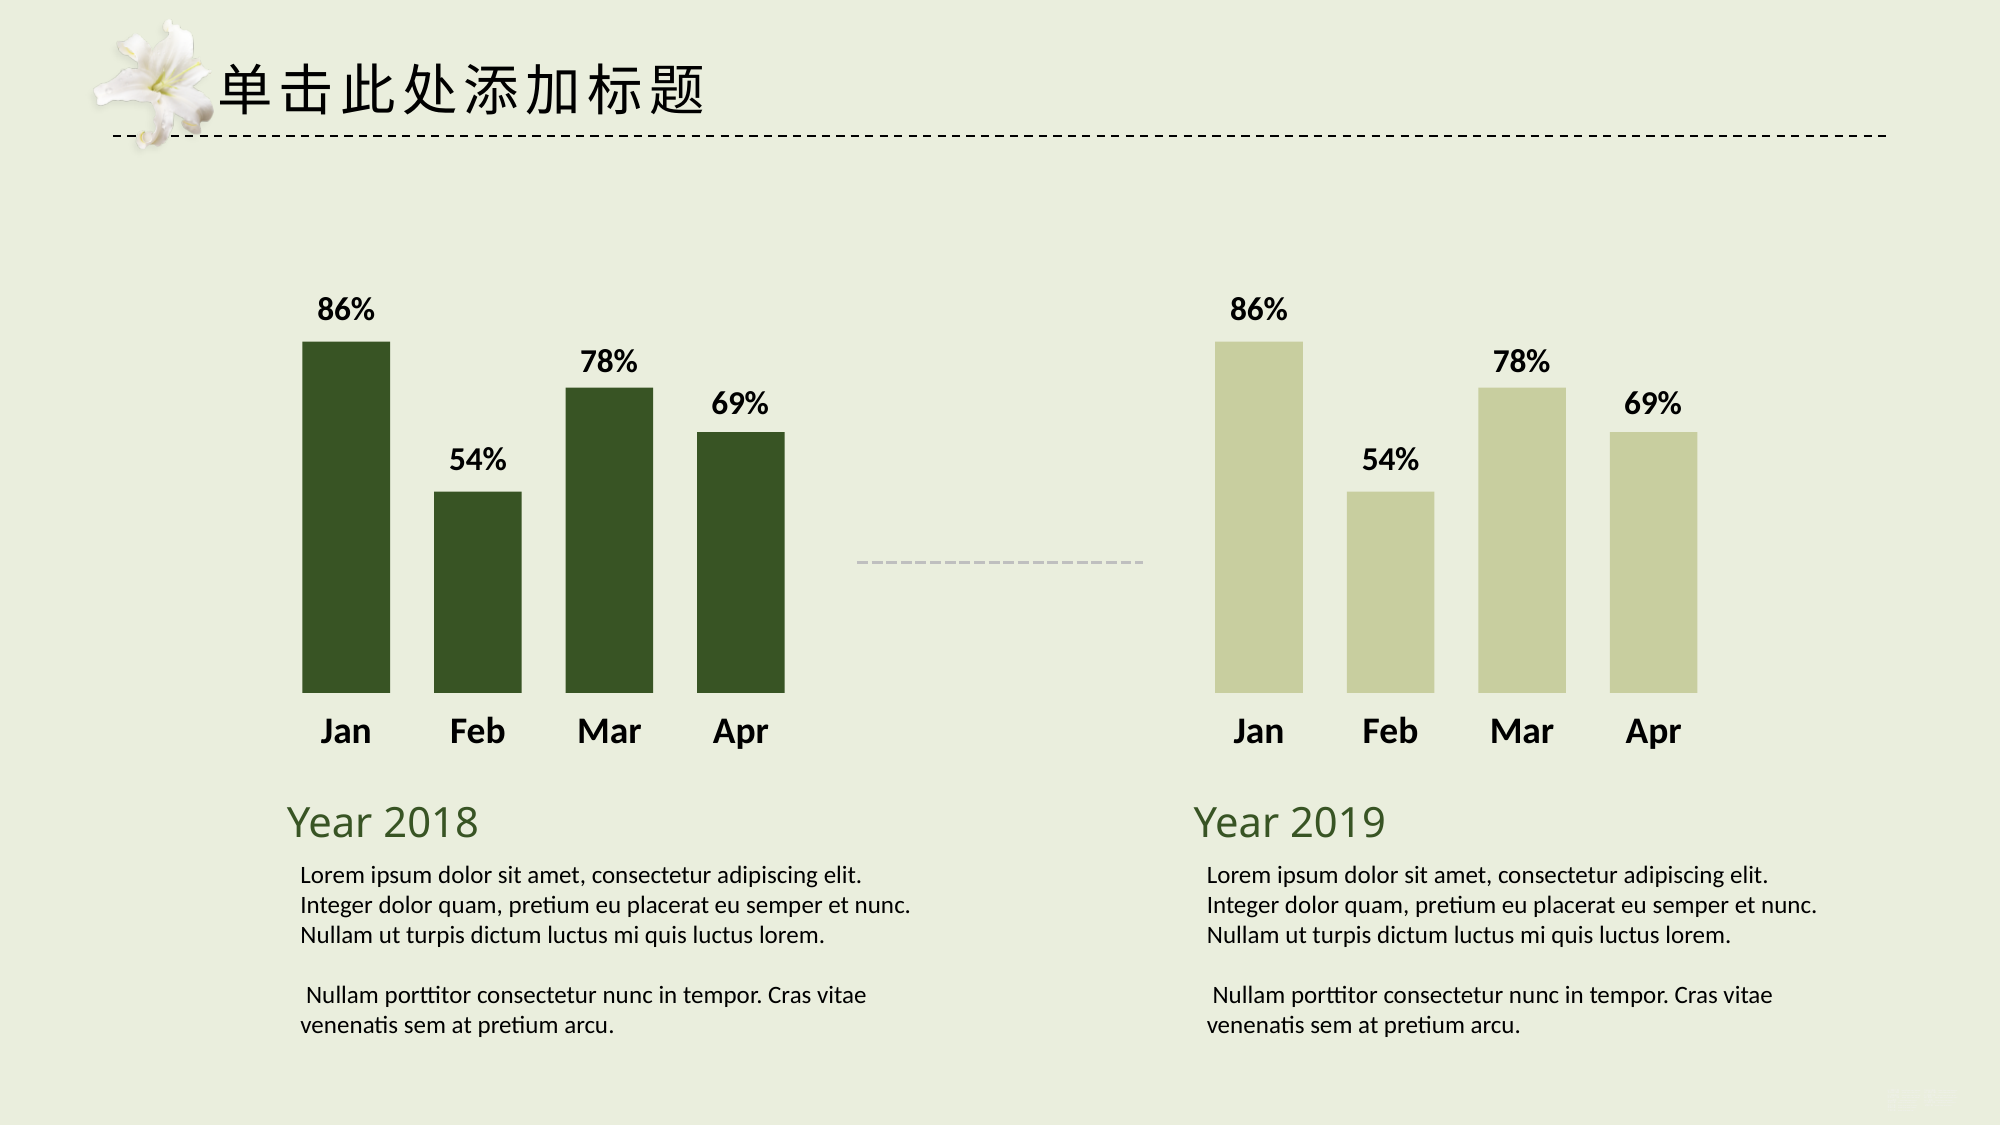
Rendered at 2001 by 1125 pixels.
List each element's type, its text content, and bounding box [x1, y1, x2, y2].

text_box Mar [562, 699, 657, 759]
text_box [1214, 340, 1304, 694]
text_box 86% [1215, 279, 1303, 335]
text_box 86% [302, 279, 390, 335]
text_box 69% [696, 374, 784, 429]
text_box 69% [1609, 374, 1697, 429]
text_box Jan [1218, 699, 1300, 759]
text_box Year 2019 [1178, 788, 1401, 854]
text_box [1346, 490, 1435, 694]
text_box 78% [1478, 332, 1566, 387]
text_box [696, 431, 786, 694]
text_box Lorem ipsum dolor sit amet, consectetur adipiscing elit. Integer dolor quam, pretium eu placerat eu semper et nunc. Nullam ut turpis dictum luctus mi quis luctus lorem. Nullam porttitor consectetur nunc in tempor. Cras vitae venenatis sem at pretium arcu. [285, 851, 944, 1046]
picture [85, 19, 215, 158]
text_box Jan [306, 699, 387, 759]
text_box Mar [1475, 699, 1570, 759]
text_box [1609, 431, 1698, 694]
text_box [301, 340, 391, 694]
text_box Lorem ipsum dolor sit amet, consectetur adipiscing elit. Integer dolor quam, pretium eu placerat eu semper et nunc. Nullam ut turpis dictum luctus mi quis luctus lorem. Nullam porttitor consectetur nunc in tempor. Cras vitae venenatis sem at pretium arcu. [1192, 851, 1851, 1046]
text_box Feb [435, 699, 521, 759]
text_box 54% [1347, 429, 1435, 485]
text_box Apr [1610, 699, 1697, 759]
text_box Apr [698, 699, 784, 759]
text_box [1477, 387, 1567, 694]
text_box 54% [434, 429, 522, 485]
text_box [433, 490, 523, 694]
text_box Feb [1347, 699, 1434, 759]
text_box 78% [565, 332, 653, 387]
text_box [565, 387, 654, 694]
text_box 单击此处添加标题 [215, 47, 721, 129]
text_box Year 2018 [272, 788, 495, 854]
